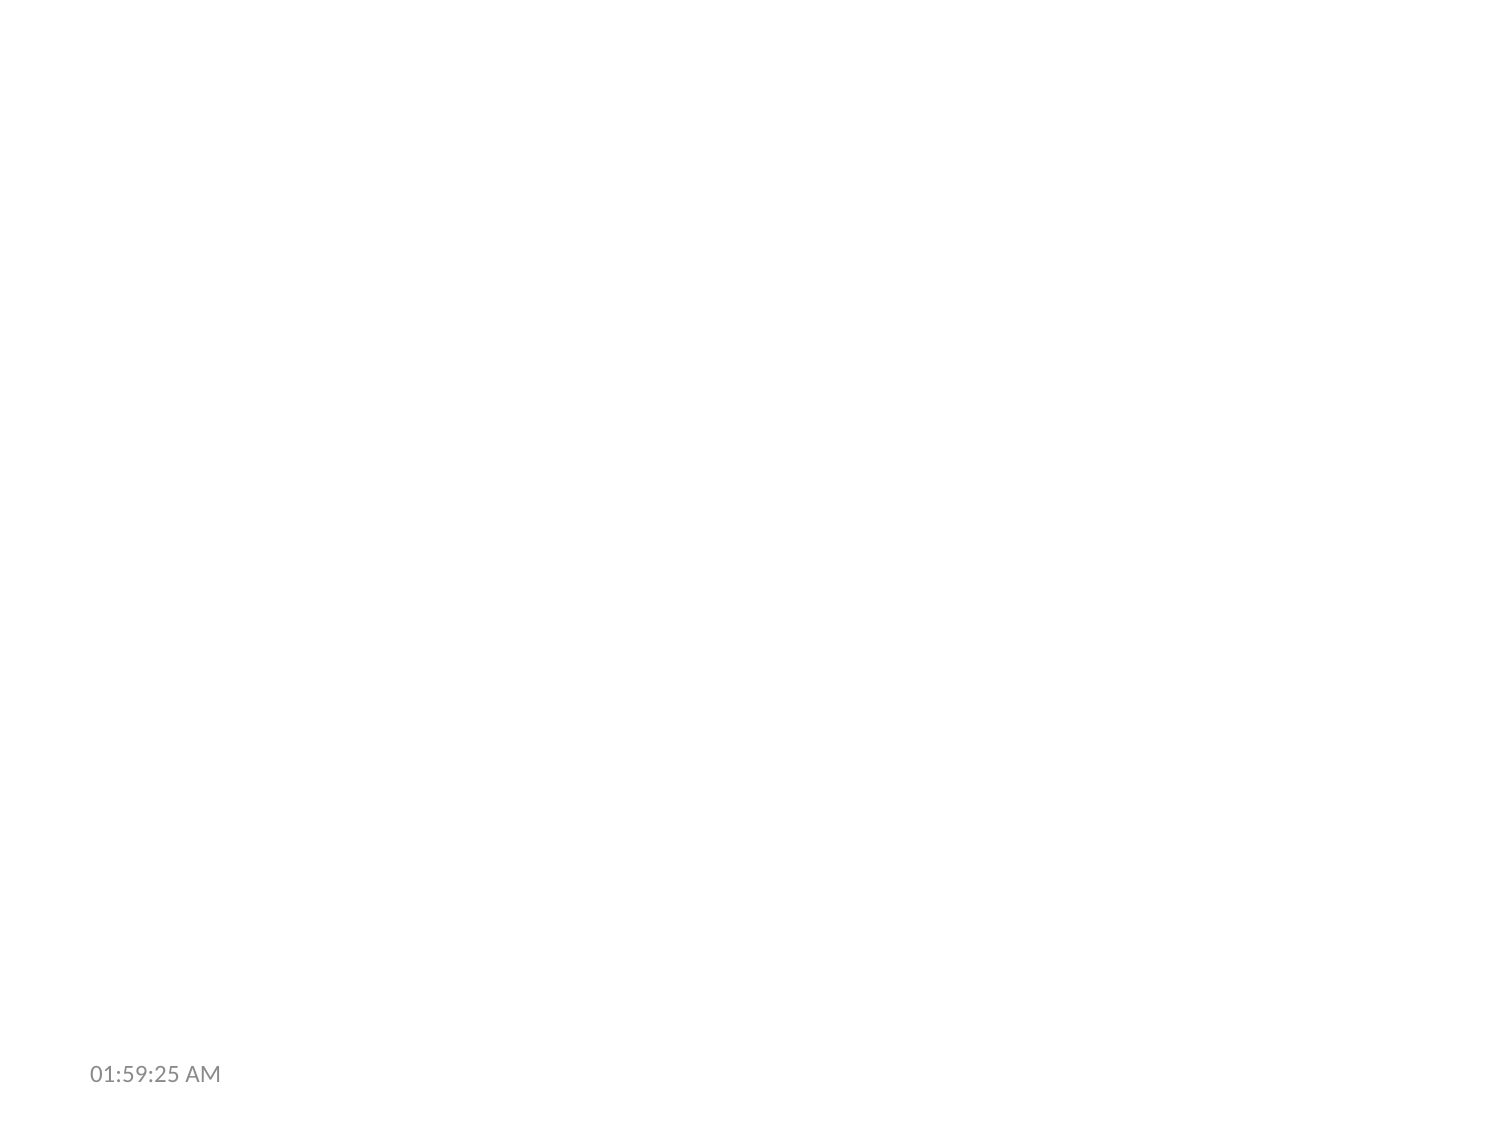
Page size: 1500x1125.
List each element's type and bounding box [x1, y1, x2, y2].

slide_number [75, 1042, 425, 1103]
